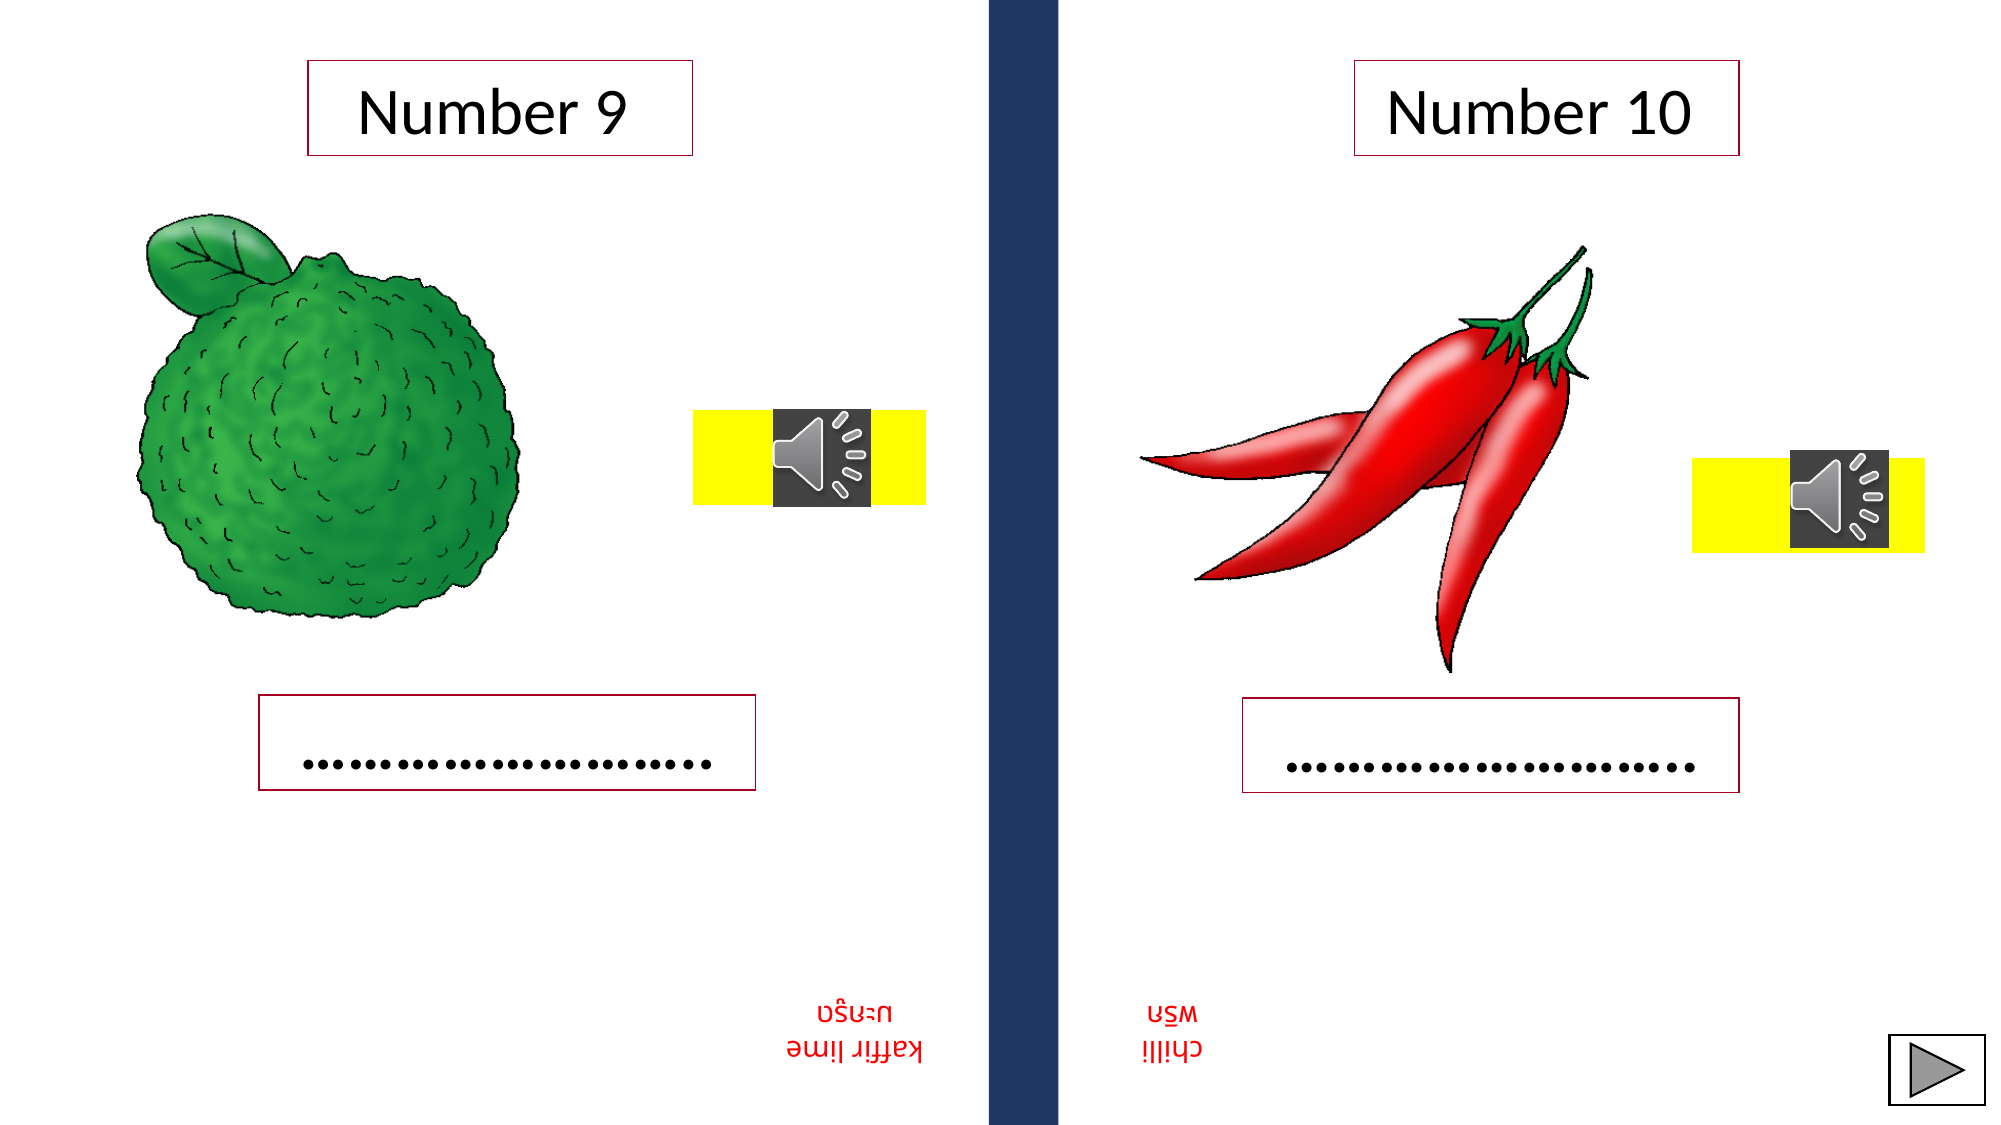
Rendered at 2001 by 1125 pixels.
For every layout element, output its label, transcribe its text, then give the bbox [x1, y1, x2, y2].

picture [53, 181, 545, 639]
table_header [693, 410, 772, 505]
text_box Number 9 [308, 60, 693, 156]
text_box chilli พริก [1087, 993, 1257, 1078]
text_box …………………….. [259, 695, 756, 790]
picture [772, 407, 873, 508]
table_header [1692, 458, 1925, 553]
picture [1789, 449, 1890, 550]
text_box [988, 0, 1059, 1125]
picture [1129, 211, 1648, 696]
text_box Number 10 [1354, 60, 1739, 156]
text_box kaffir lime มะกรูด [684, 993, 1025, 1078]
table_header [873, 410, 926, 505]
text_box …………………….. [1242, 697, 1739, 793]
text_box [1888, 1034, 1986, 1106]
